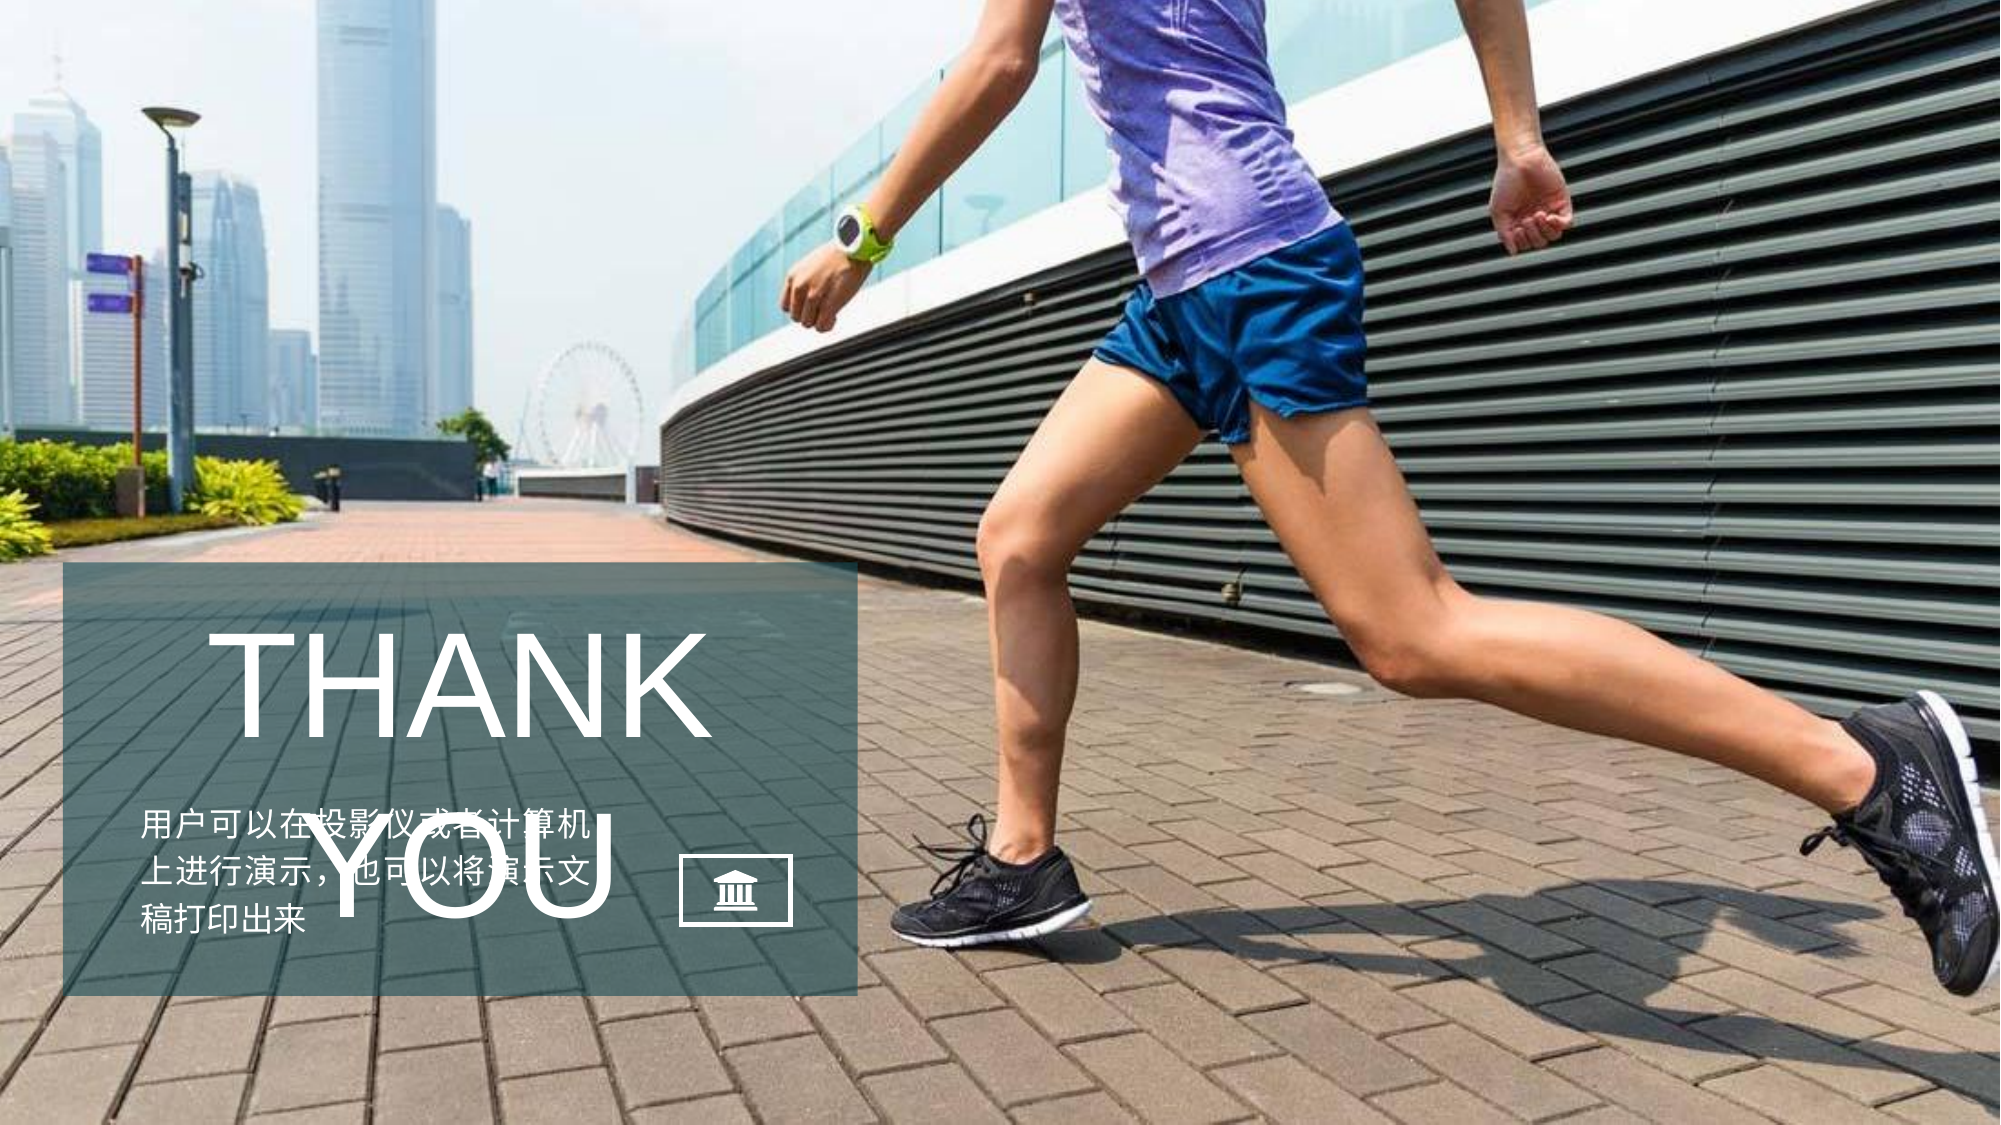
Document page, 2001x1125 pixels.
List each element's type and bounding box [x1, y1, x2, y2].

text_box [62, 562, 858, 996]
picture [0, 0, 2000, 1125]
